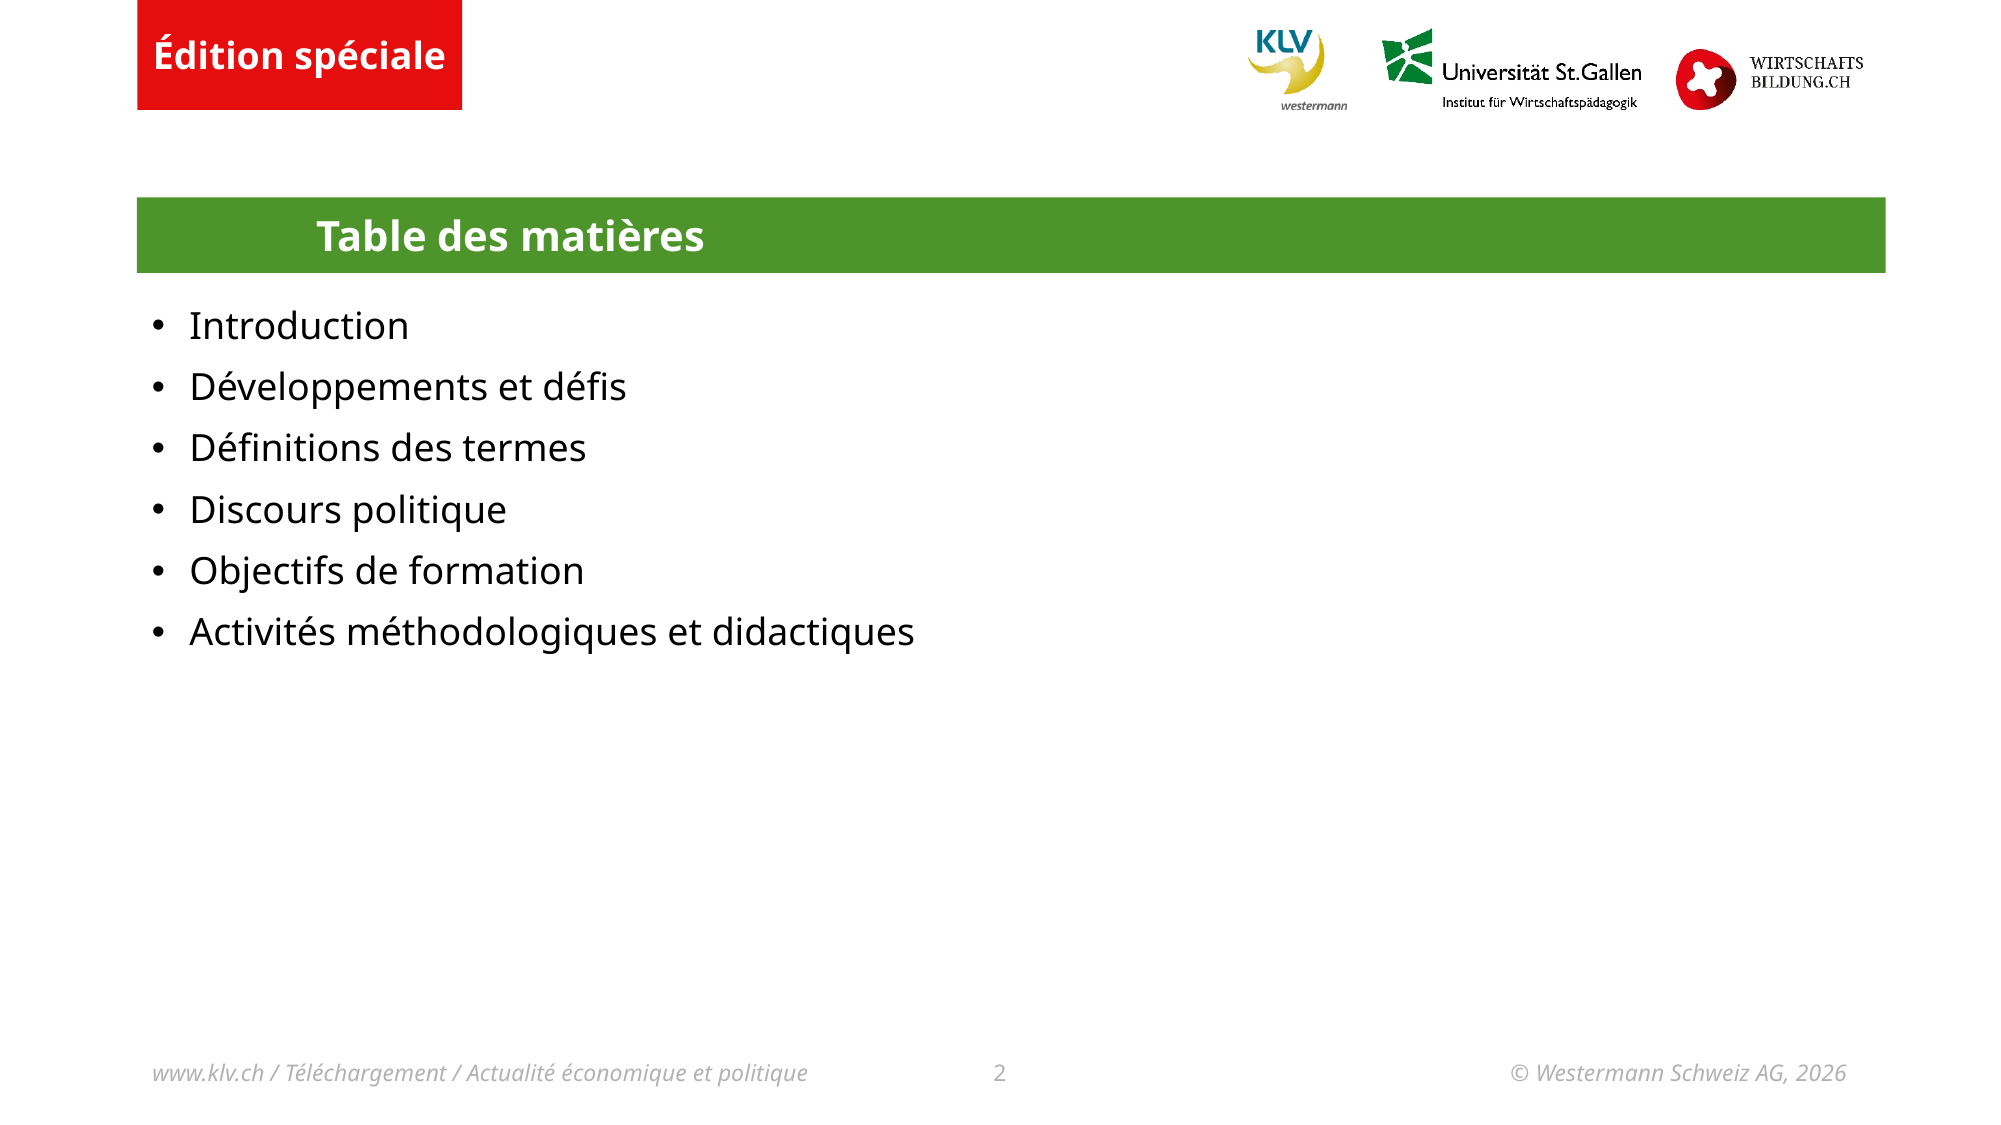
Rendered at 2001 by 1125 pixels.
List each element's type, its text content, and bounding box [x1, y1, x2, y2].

slide_number 2 [662, 1043, 1338, 1104]
picture [1382, 28, 1641, 110]
list Introduction Développements et défis Définitions des termes Discours politique Objectifs de formation Activités méthodologiques et didactiques [136, 299, 1886, 1014]
footer © Westermann Schweiz AG, 2026 [1395, 1042, 1863, 1103]
text_box Table des matières [136, 196, 1887, 274]
picture [1248, 30, 1347, 110]
slide_number www.klv.ch / Téléchargement / Actualité économique et politique [137, 1042, 883, 1103]
picture [1676, 49, 1863, 110]
